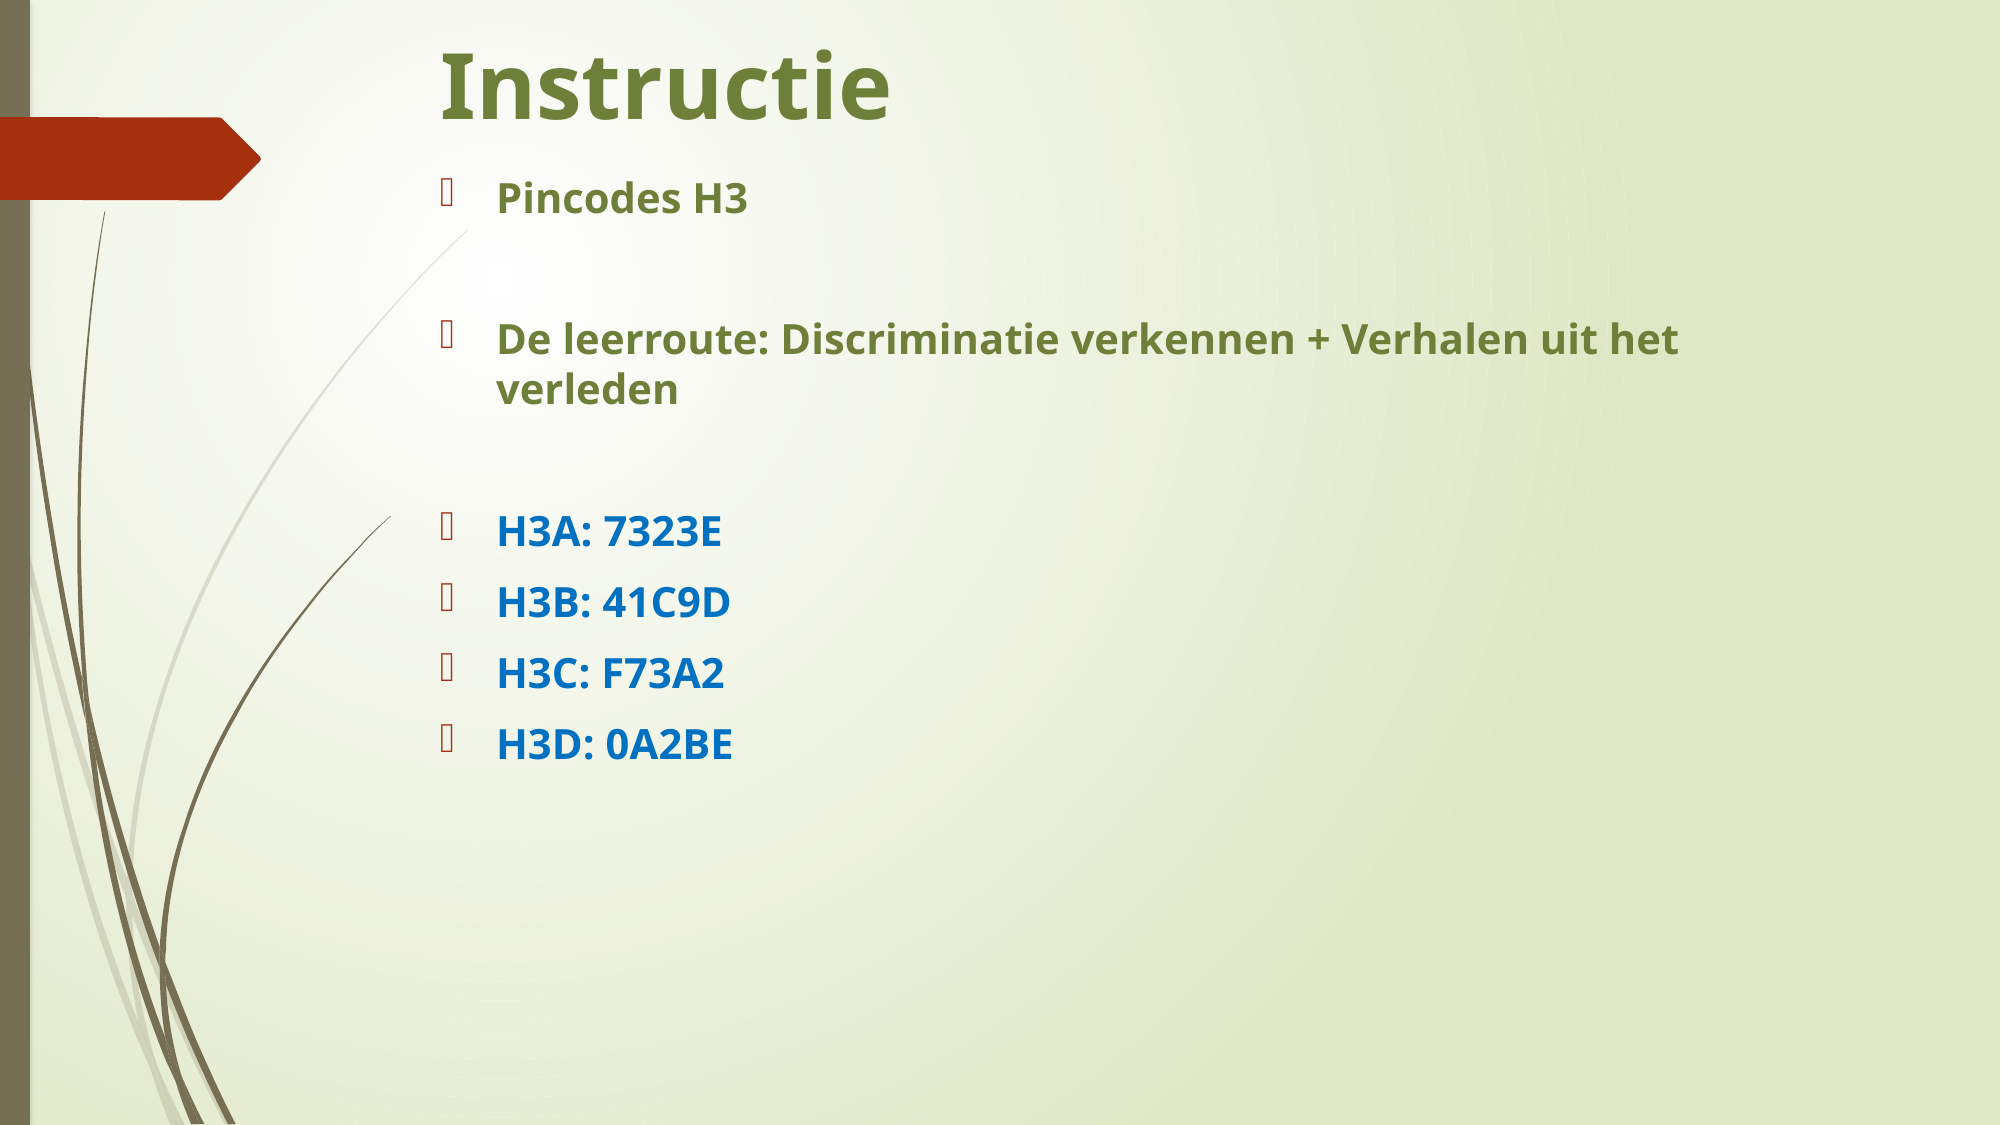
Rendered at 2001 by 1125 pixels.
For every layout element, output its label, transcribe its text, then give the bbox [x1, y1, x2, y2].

title Instructie [425, 19, 1888, 152]
list Pincodes H3 De leerroute: Discriminatie verkennen + Verhalen uit het verleden H3A: 7323E H3B: 41C9D H3C: F73A2 H3D: 0A2BE [424, 163, 1888, 1106]
